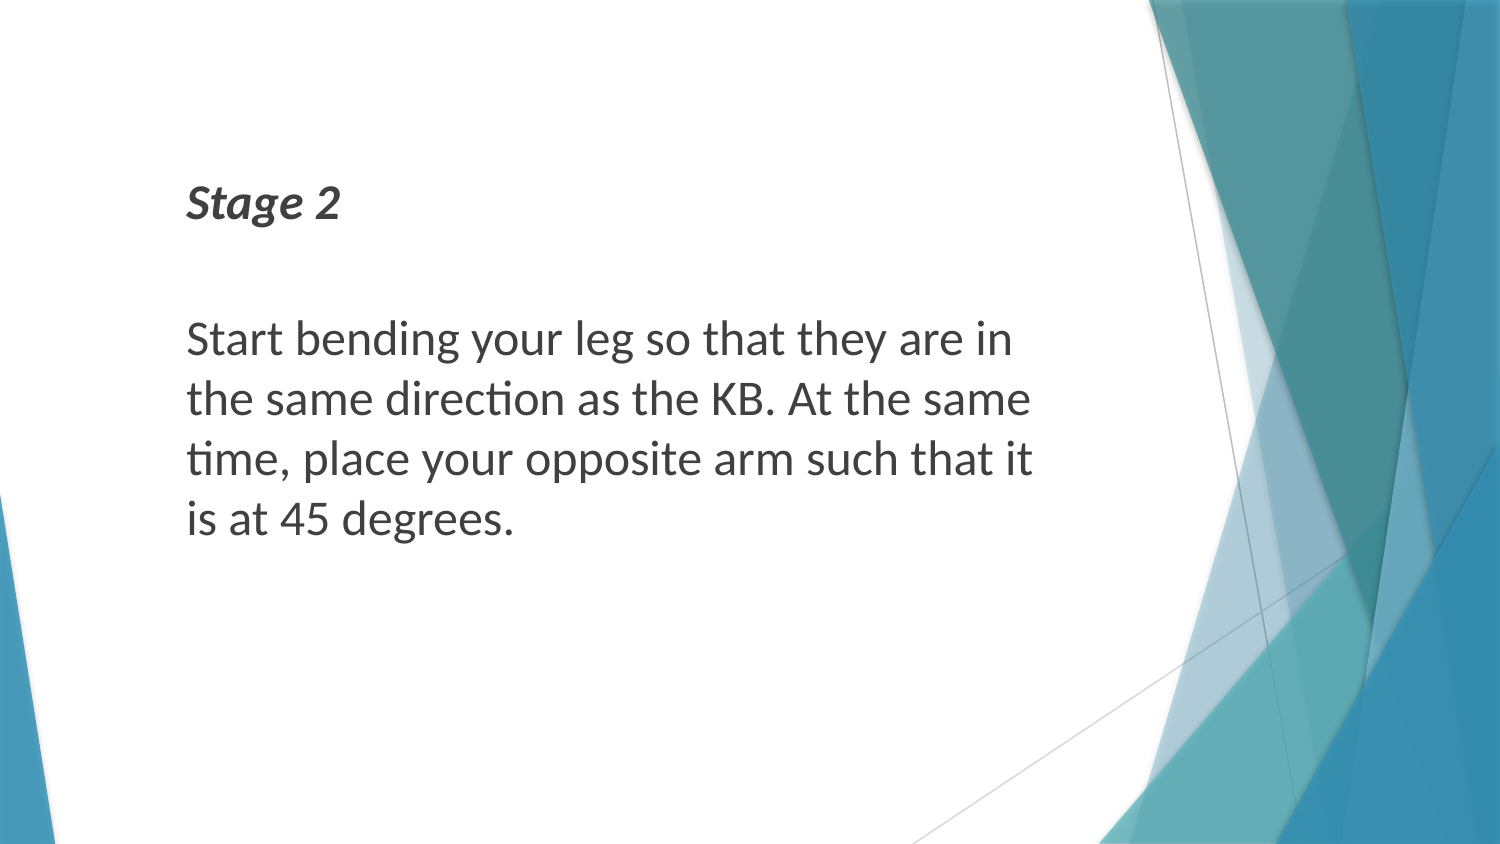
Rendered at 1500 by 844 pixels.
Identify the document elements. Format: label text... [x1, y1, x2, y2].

list Stage 2 Start bending your leg so that they are in the same direction as the KB. At the same time, place your opposite arm such that it is at 45 degrees. [171, 161, 1069, 682]
